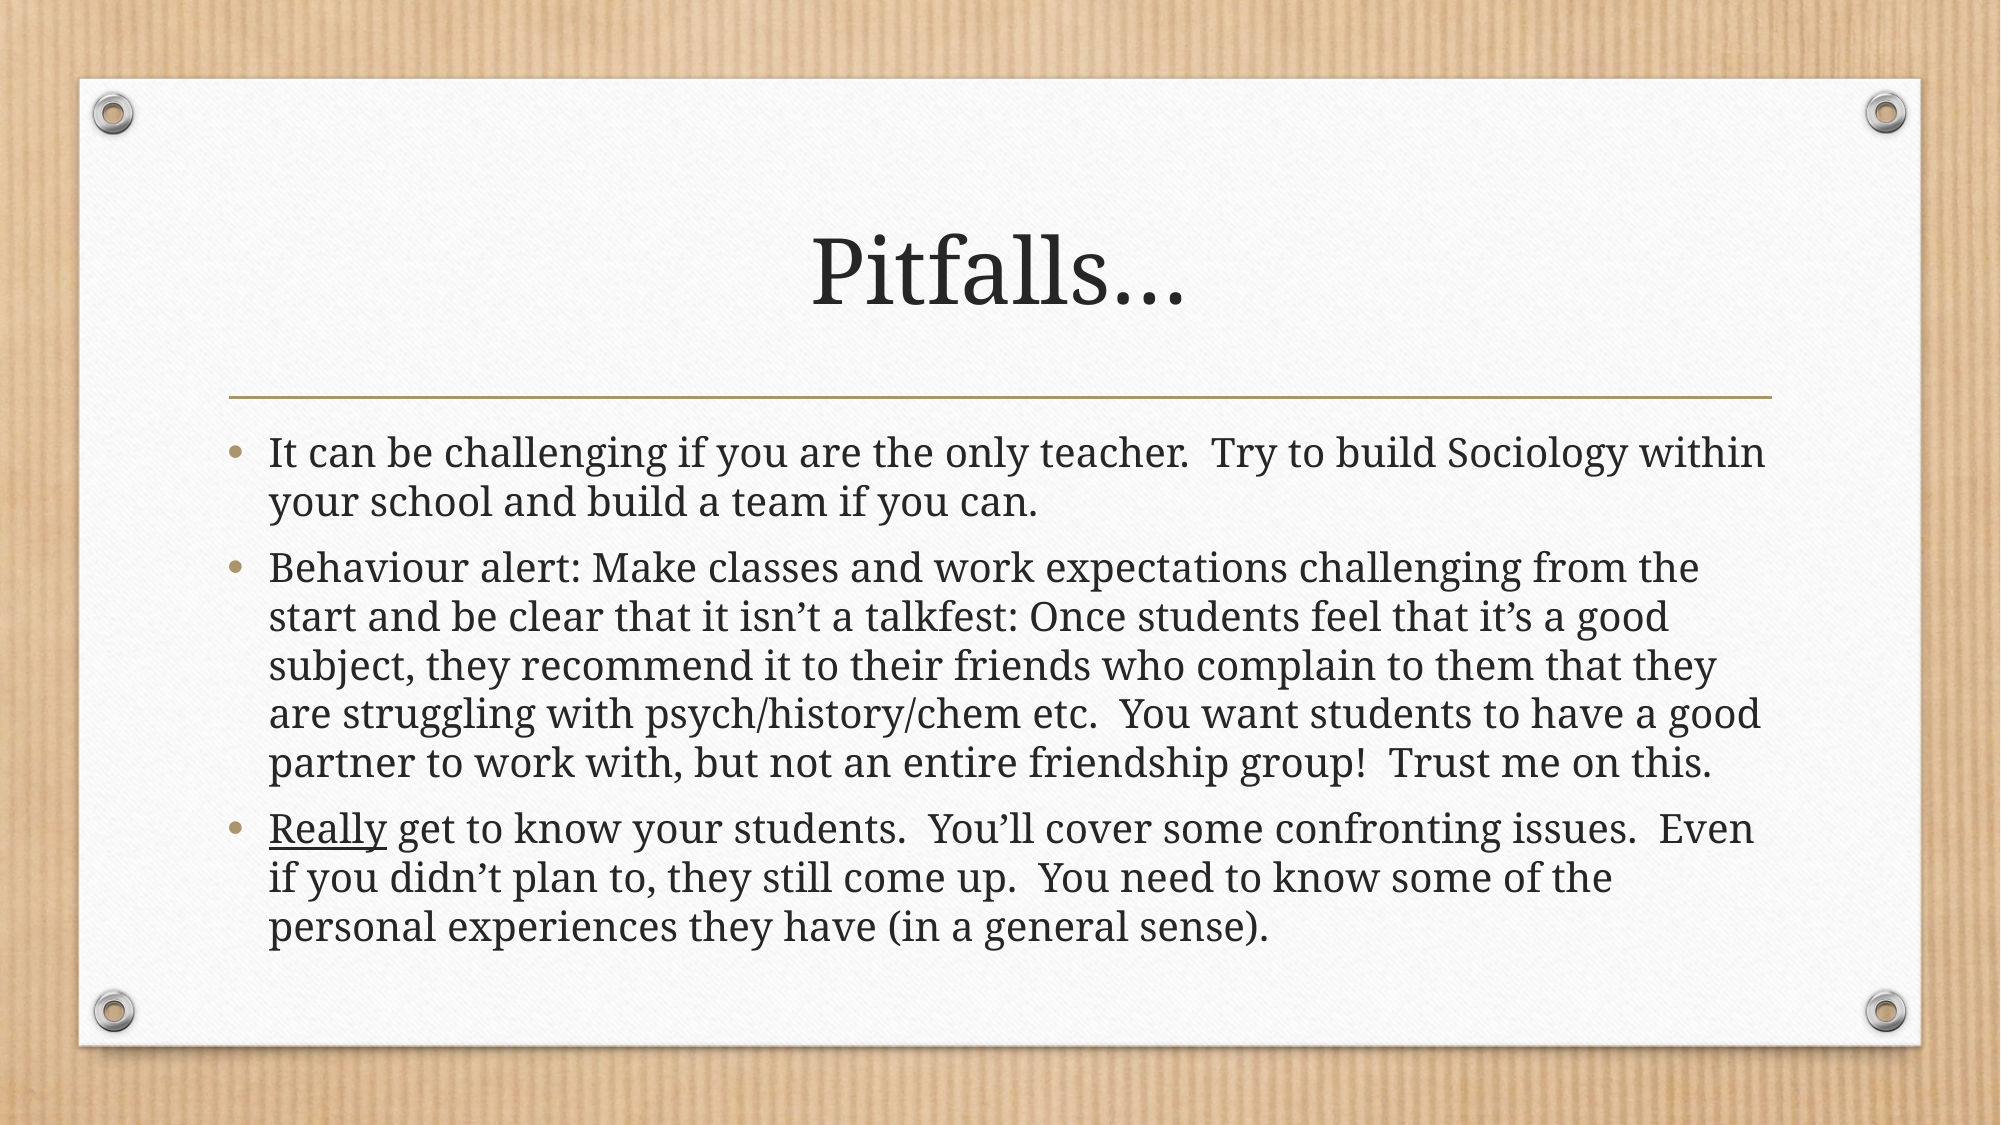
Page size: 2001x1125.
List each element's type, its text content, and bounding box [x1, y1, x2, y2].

picture [0, 0, 2001, 1125]
title Pitfalls… [212, 161, 1788, 375]
list It can be challenging if you are the only teacher. Try to build Sociology within your school and build a team if you can. Behaviour alert: Make classes and work expectations challenging from the start and be clear that it isn’t a talkfest: Once students feel that it’s a good subject, they recommend it to their friends who complain to them that they are struggling with psych/history/chem etc. You want students to have a good partner to work with, but not an entire friendship group! Trust me on this. Really get to know your students. You’ll cover some confronting issues. Even if you didn’t plan to, they still come up. You need to know some of the personal experiences they have (in a general sense). [212, 419, 1788, 964]
